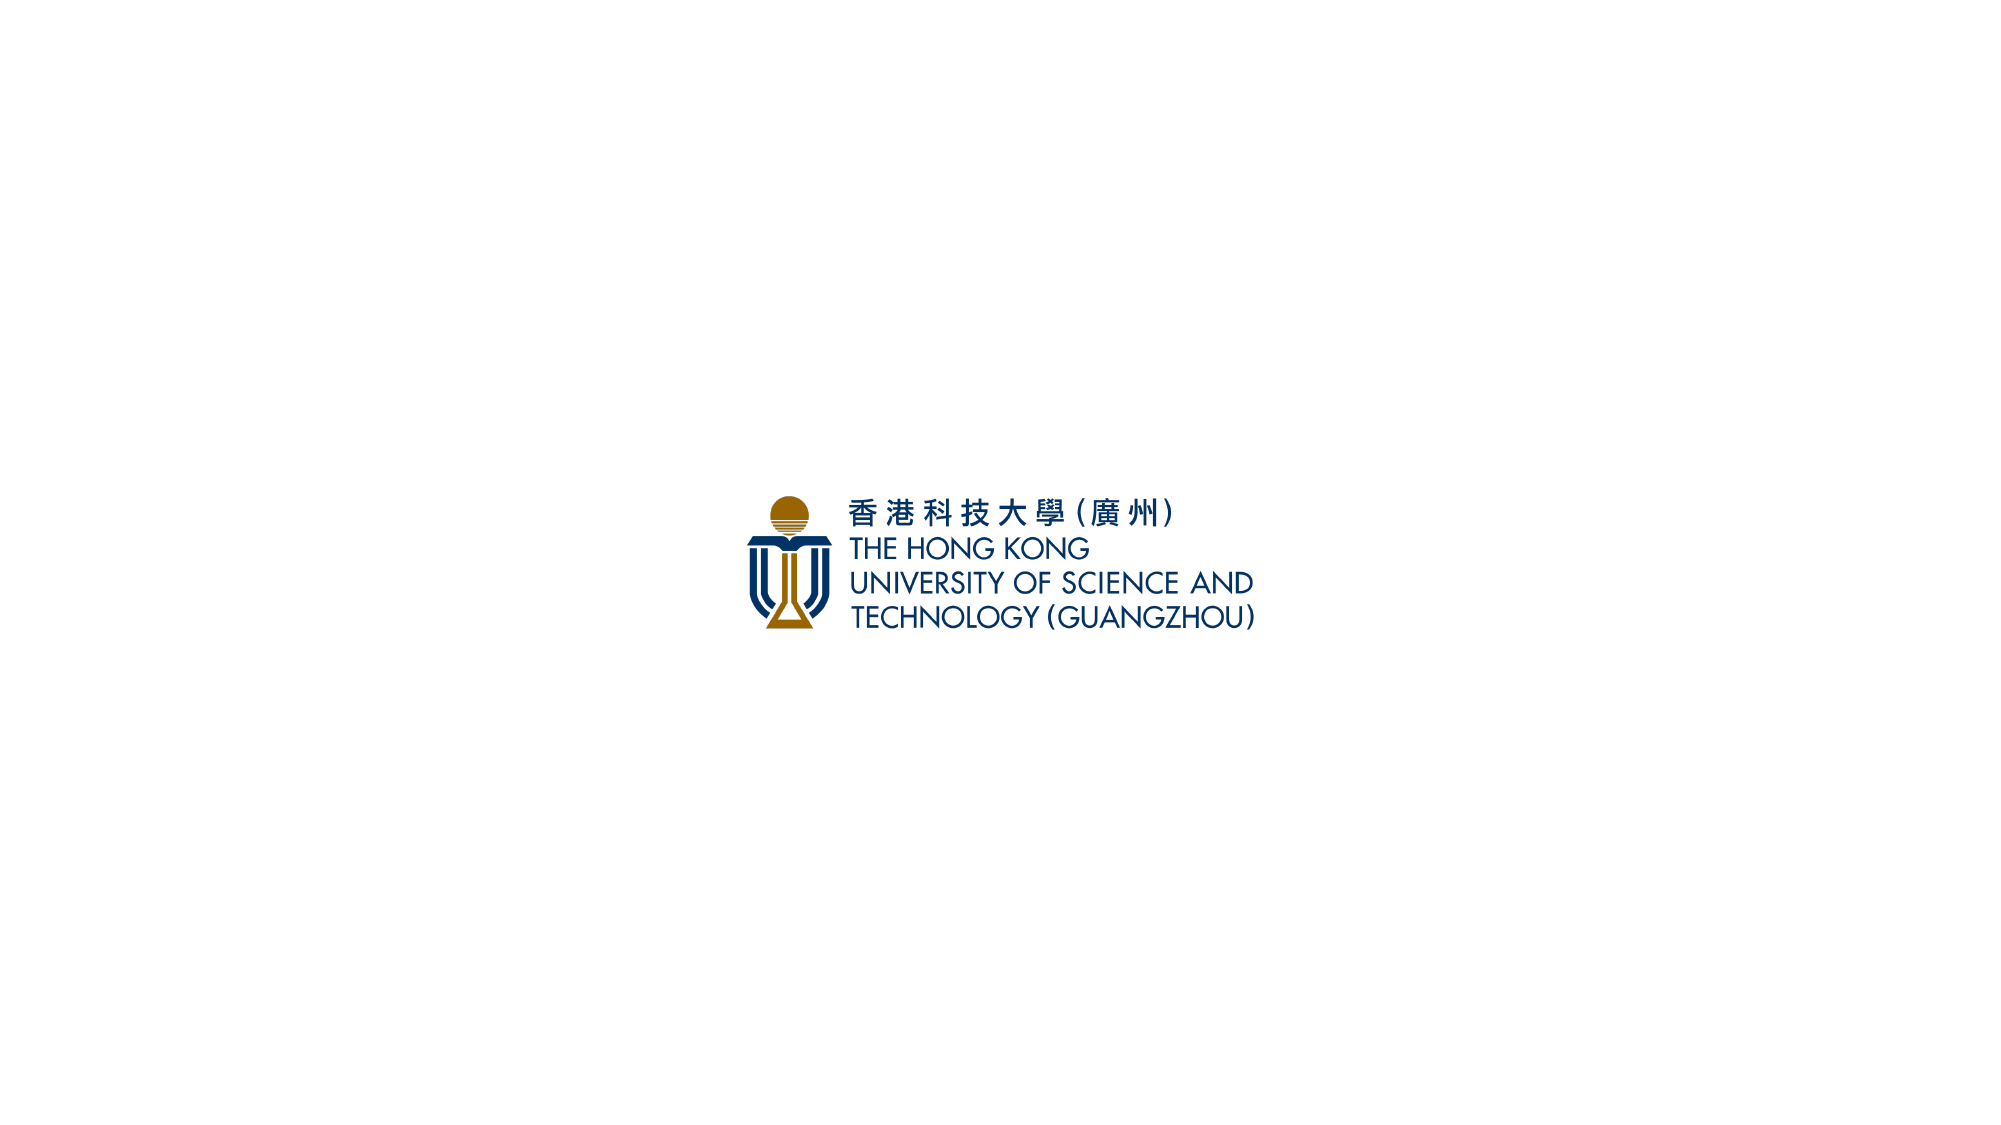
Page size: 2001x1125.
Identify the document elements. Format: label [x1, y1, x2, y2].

picture [746, 495, 1254, 630]
